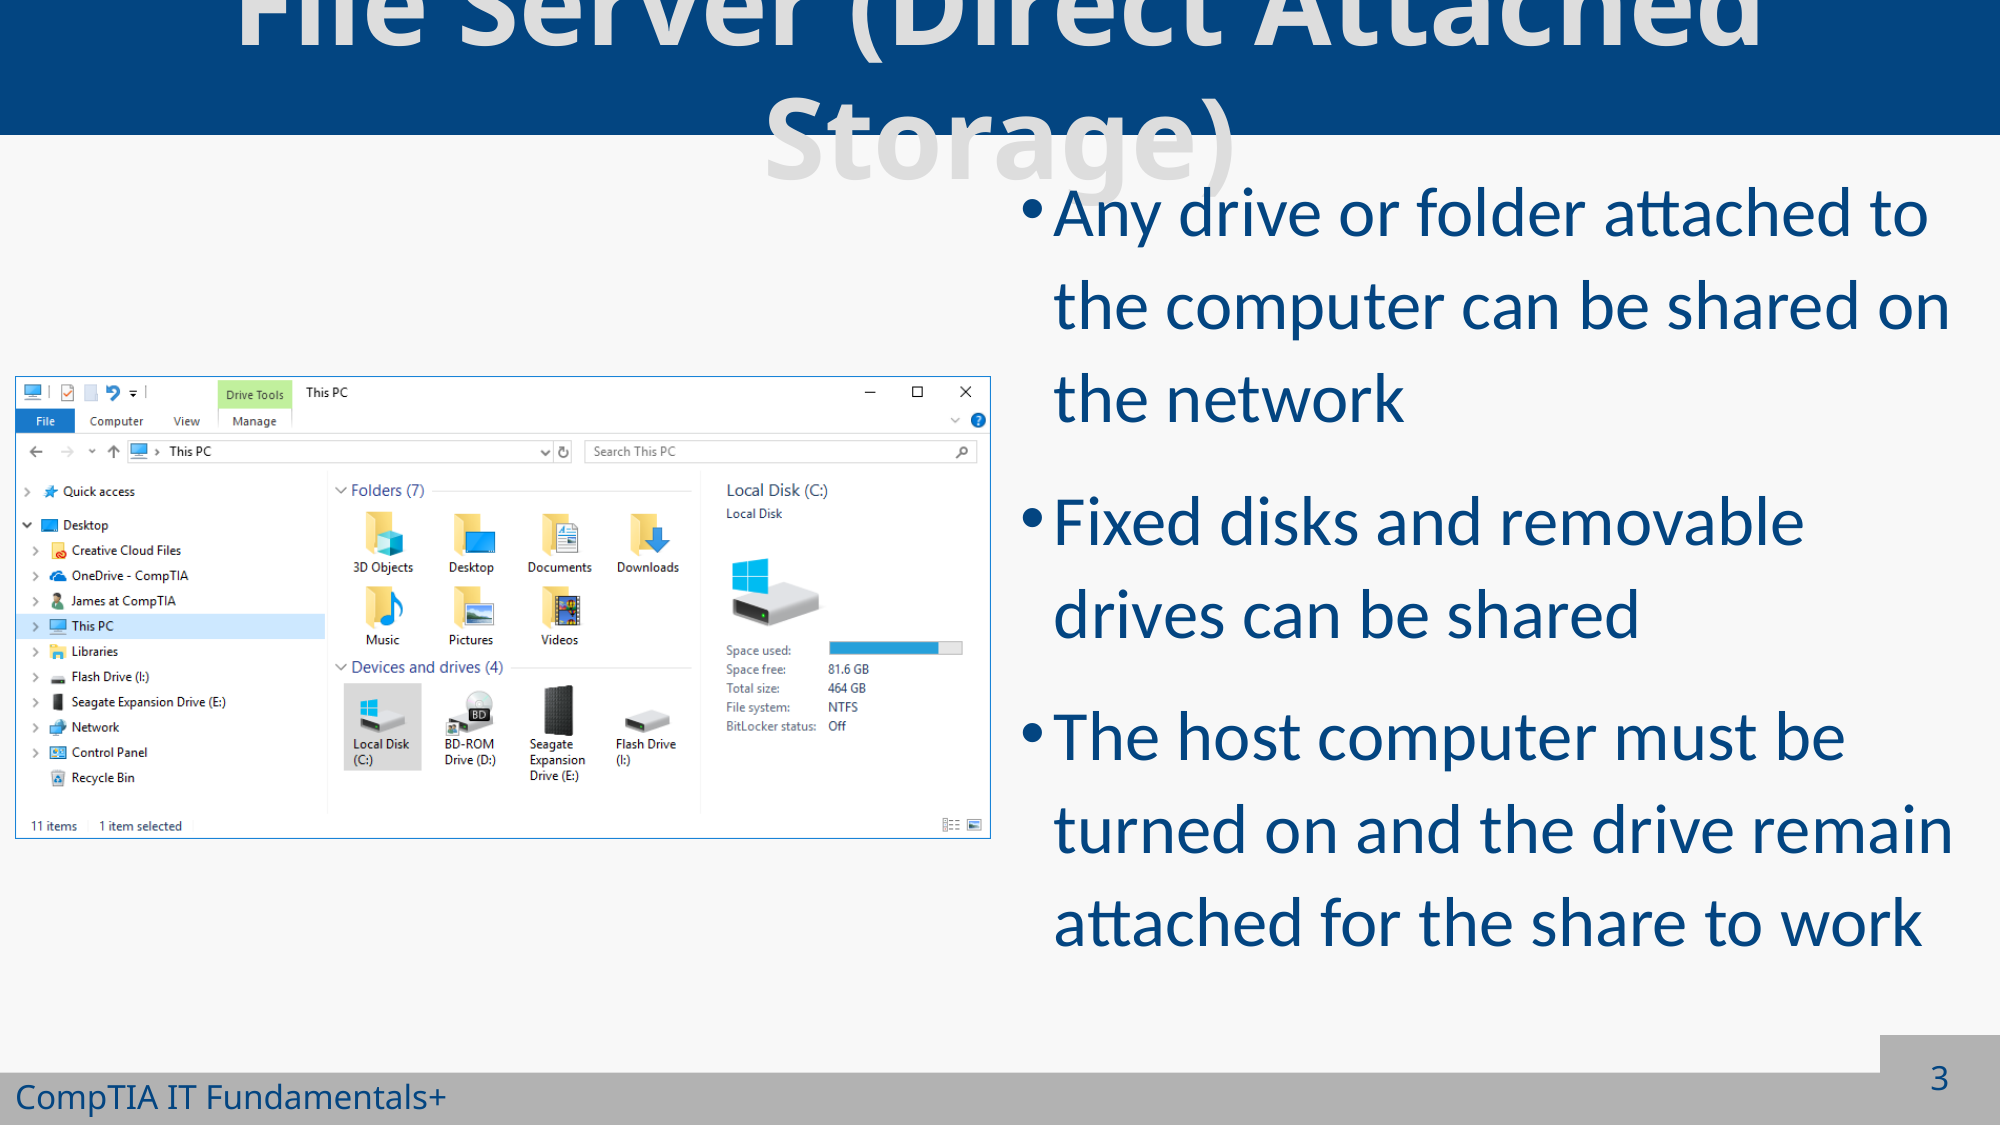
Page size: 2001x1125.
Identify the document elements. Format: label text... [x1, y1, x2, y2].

slide_number 3 [1880, 1035, 2000, 1125]
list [15, 376, 991, 839]
footer CompTIA IT Fundamentals+ [0, 1072, 1880, 1125]
title File Server (Direct Attached Storage) [0, 0, 2000, 135]
list Any drive or folder attached to the computer can be shared on the network Fixed disks and removable drives can be shared The host computer must be turned on and the drive remain attached for the share to work [1005, 149, 1980, 1065]
